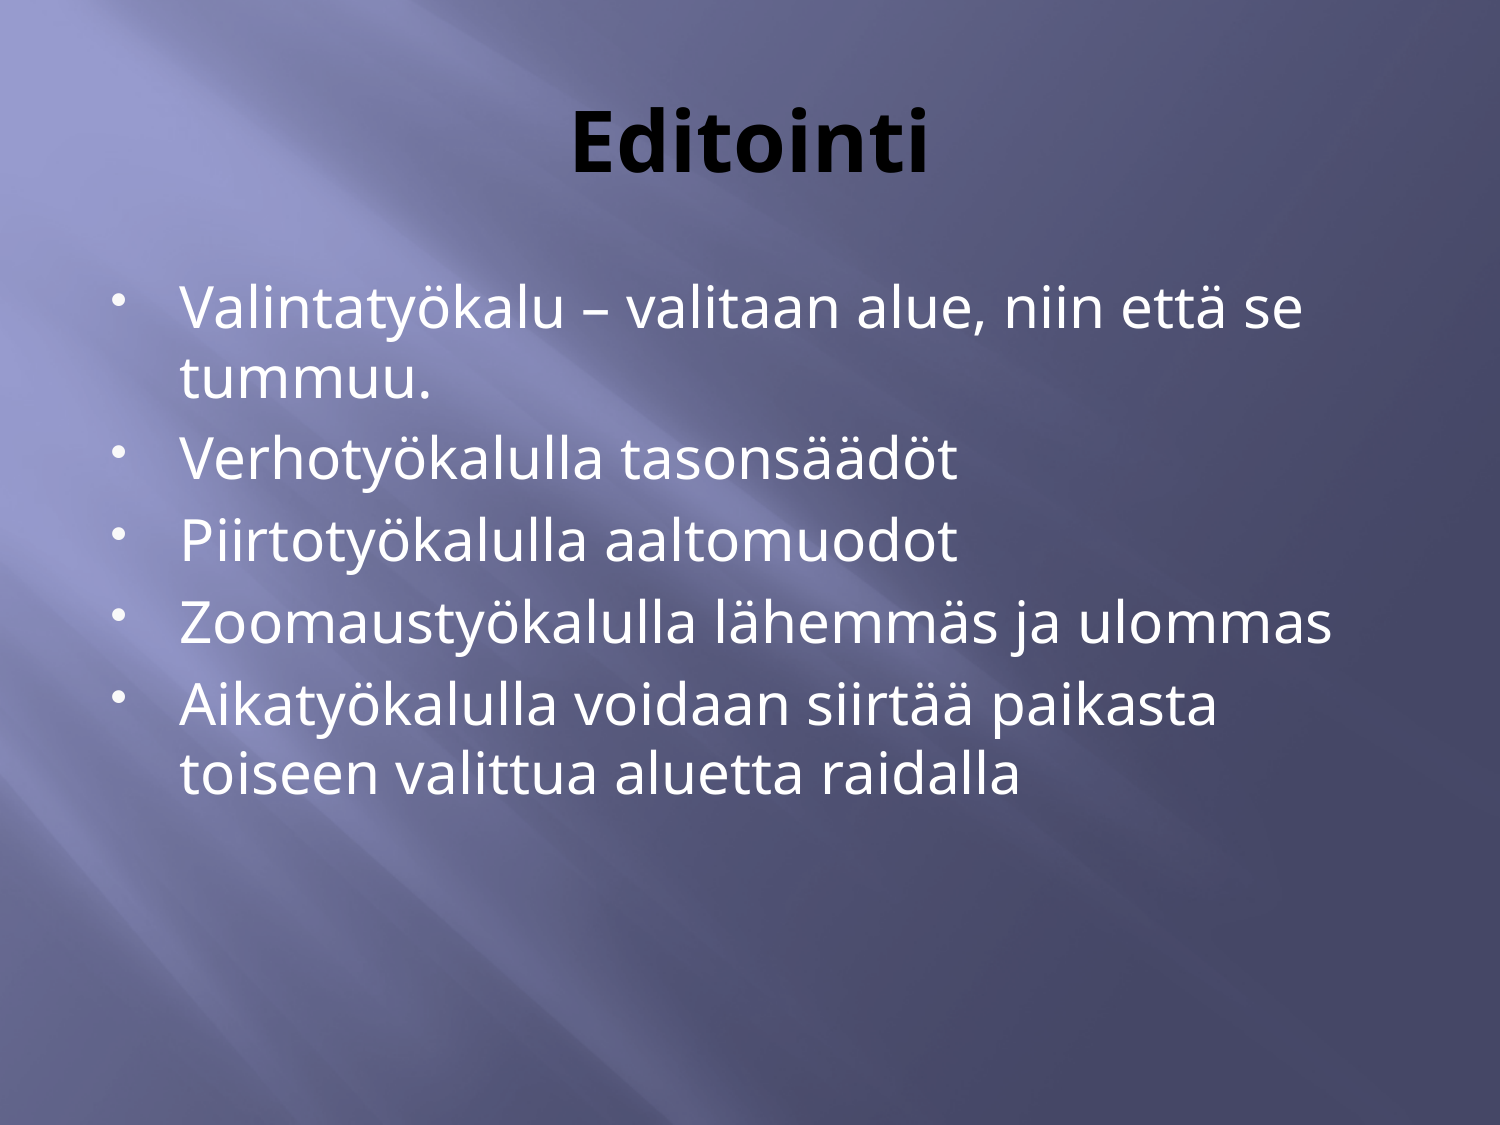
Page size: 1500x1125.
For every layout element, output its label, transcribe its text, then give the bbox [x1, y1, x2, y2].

list Valintatyökalu – valitaan alue, niin että se tummuu. Verhotyökalulla tasonsäädöt Piirtotyökalulla aaltomuodot Zoomaustyökalulla lähemmäs ja ulommas Aikatyökalulla voidaan siirtää paikasta toiseen valittua aluetta raidalla [75, 262, 1425, 1035]
title Editointi [75, 45, 1425, 233]
